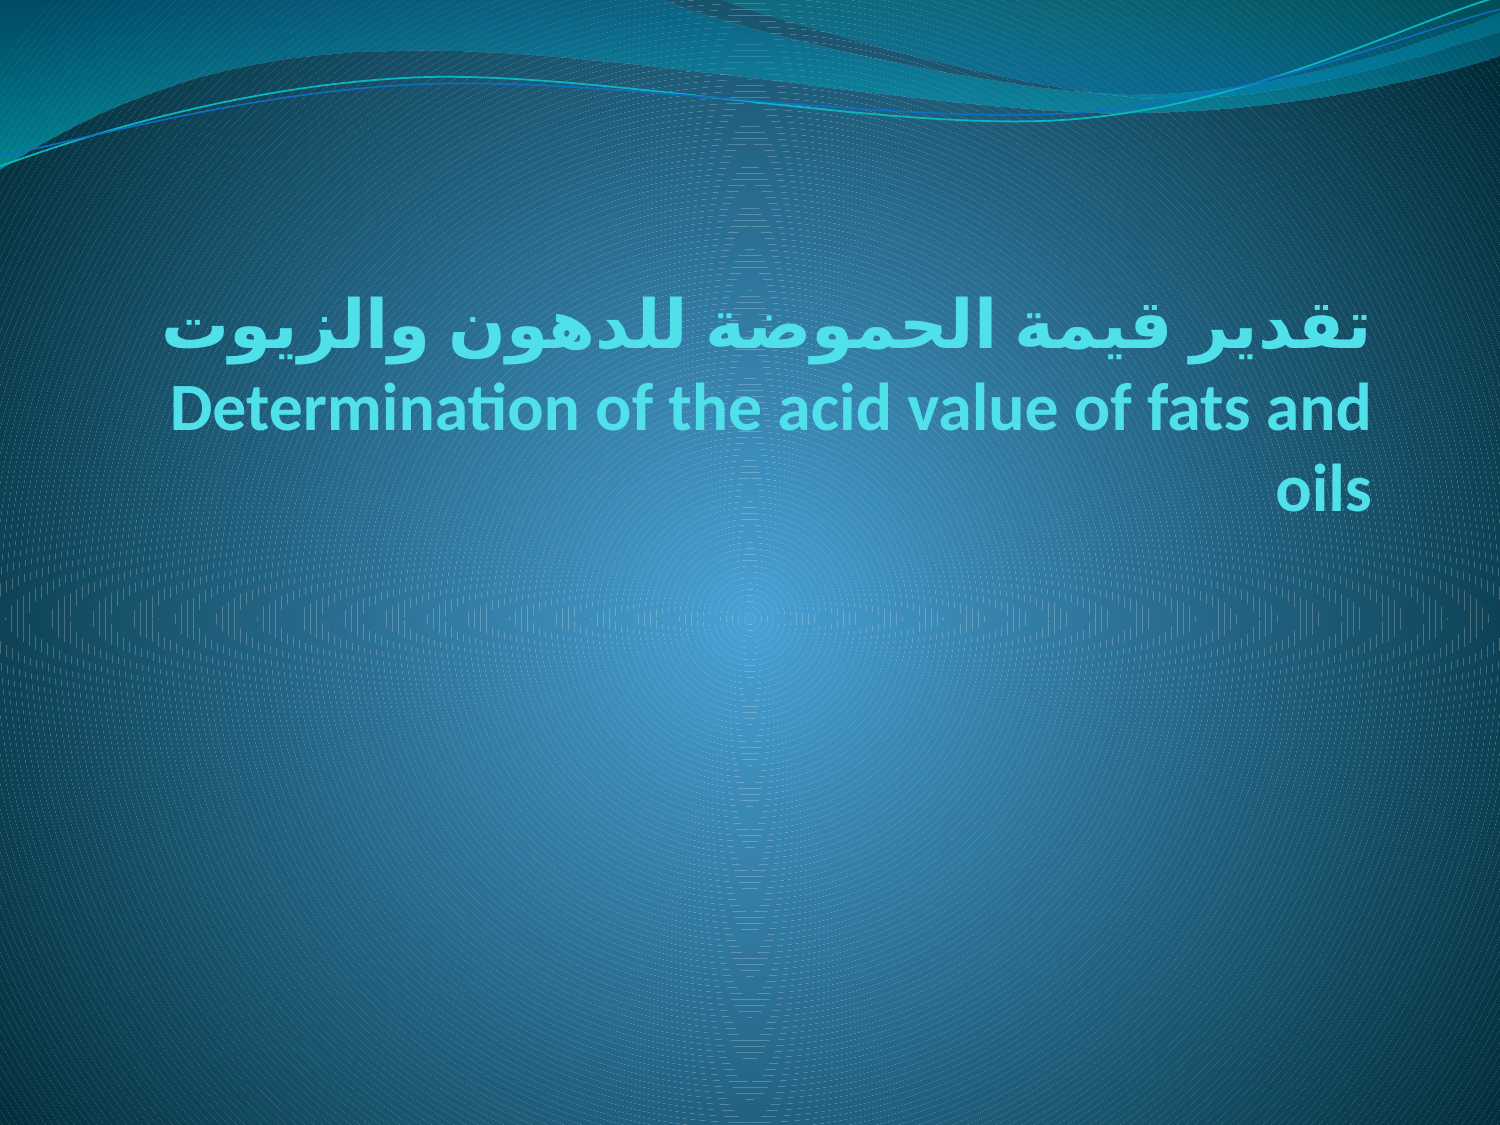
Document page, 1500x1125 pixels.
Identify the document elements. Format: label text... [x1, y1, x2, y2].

title تقدير قيمة الحموضة للدهون والزيوت Determination of the acid value of fats and oils [87, 224, 1376, 525]
